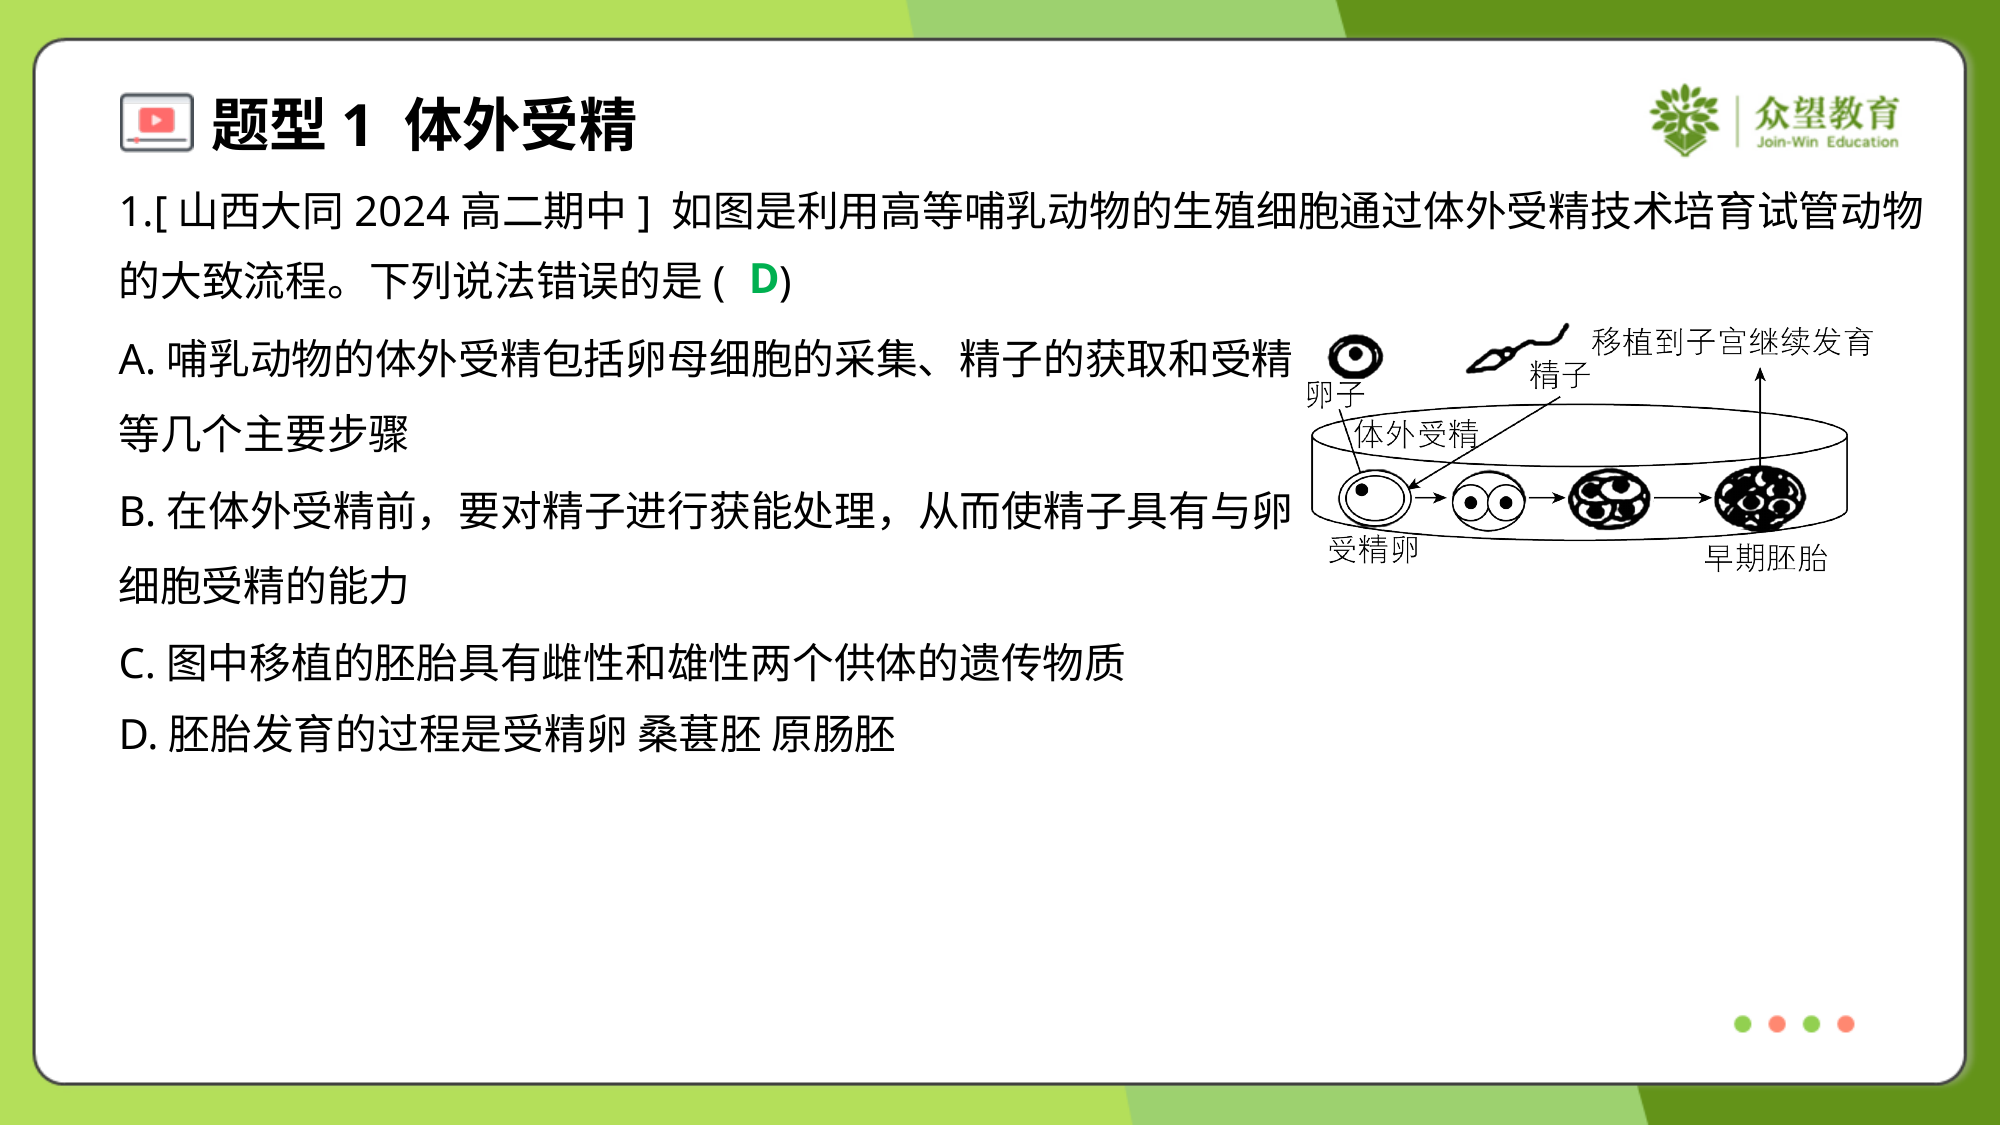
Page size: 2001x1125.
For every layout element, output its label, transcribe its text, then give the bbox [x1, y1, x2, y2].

picture [0, 0, 2000, 1125]
text_box D [732, 231, 796, 296]
text_box 1.[山西大同2024高二期中] 如图是利用高等哺乳动物的生殖细胞通过体外受精技术培育试管动物 的大致流程。下列说法错误的是( ) [118, 159, 1883, 298]
